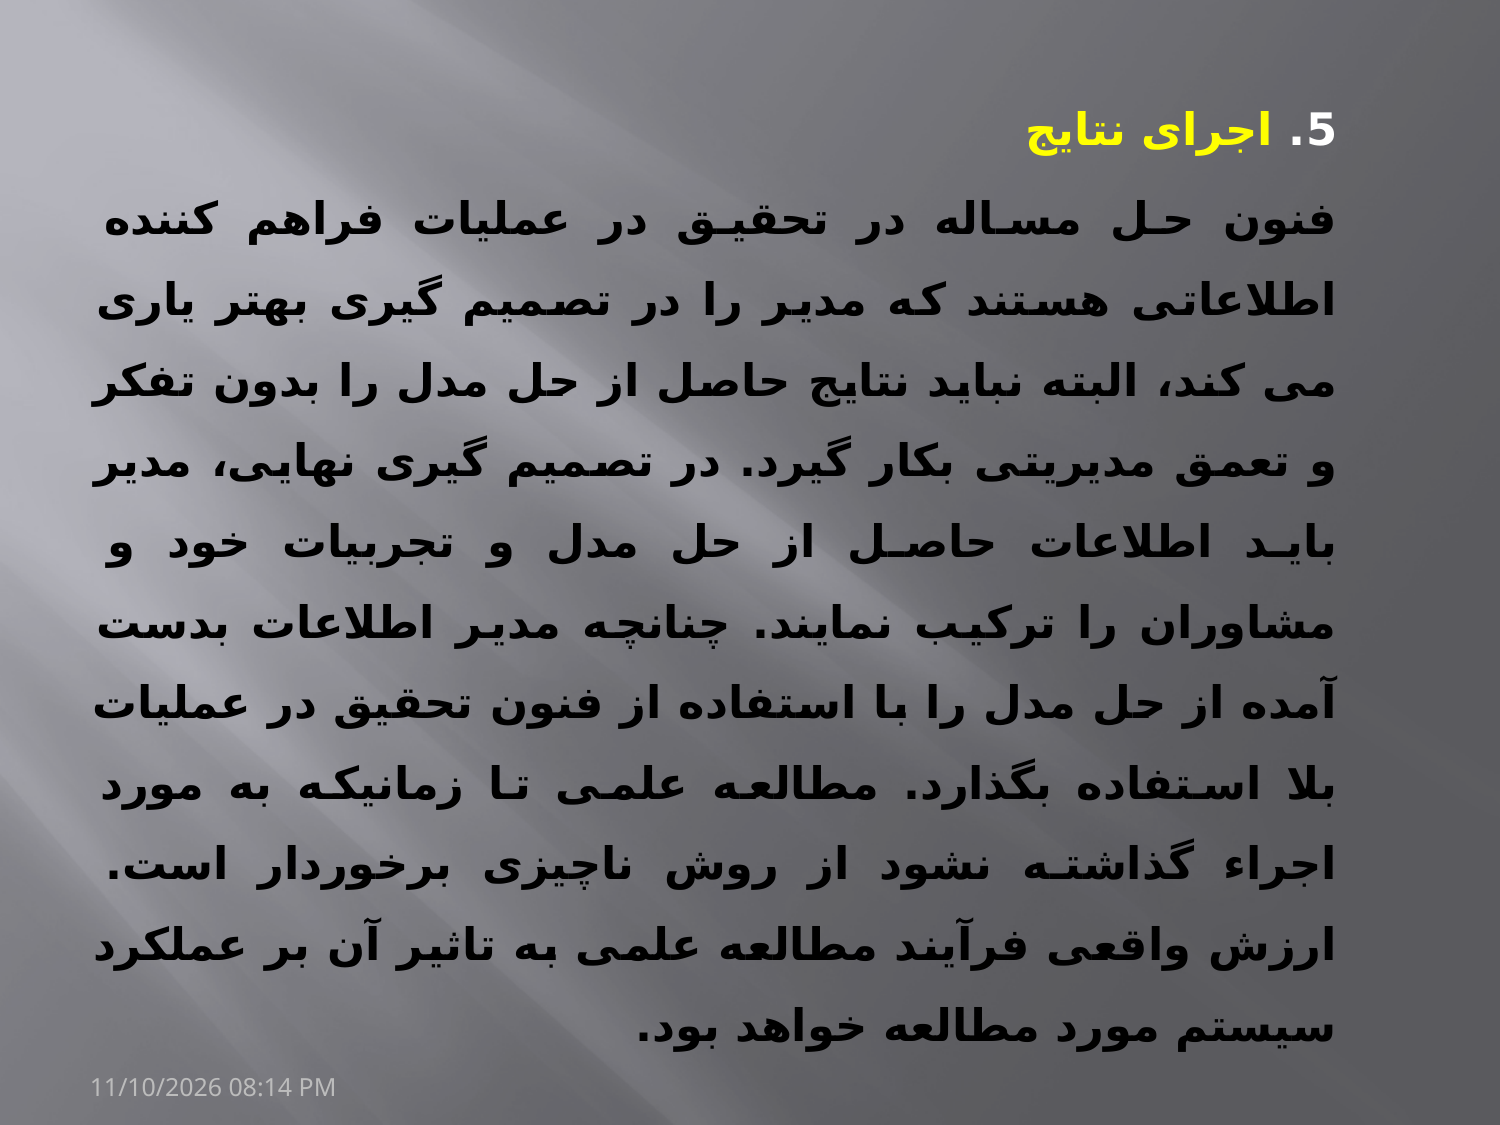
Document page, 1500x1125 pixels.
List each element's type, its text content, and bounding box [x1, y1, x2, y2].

list 5. اجرای نتایج فنون حل مساله در تحقیق در عملیات فراهم کننده اطلاعاتی هستند که مدیر را در تصمیم گیری بهتر یاری می کند، البته نباید نتایج حاصل از حل مدل را بدون تفکر و تعمق مدیریتی بکار گیرد. در تصمیم گیری نهایی، مدیر باید اطلاعات حاصل از حل مدل و تجربیات خود و مشاوران را ترکیب نمایند. چنانچه مدیر اطلاعات بدست آمده از حل مدل را با استفاده از فنون تحقیق در عملیات بلا استفاده بگذارد. مطالعه علمی تا زمانیکه به مورد اجراء گذاشته نشود از روش ناچیزی برخوردار است. ارزش واقعی فرآیند مطالعه علمی به تاثیر آن بر عملکرد سیستم مورد مطالعه خواهد بود. [76, 66, 1427, 1059]
slide_number 20/مارس/1 [75, 1052, 425, 1113]
